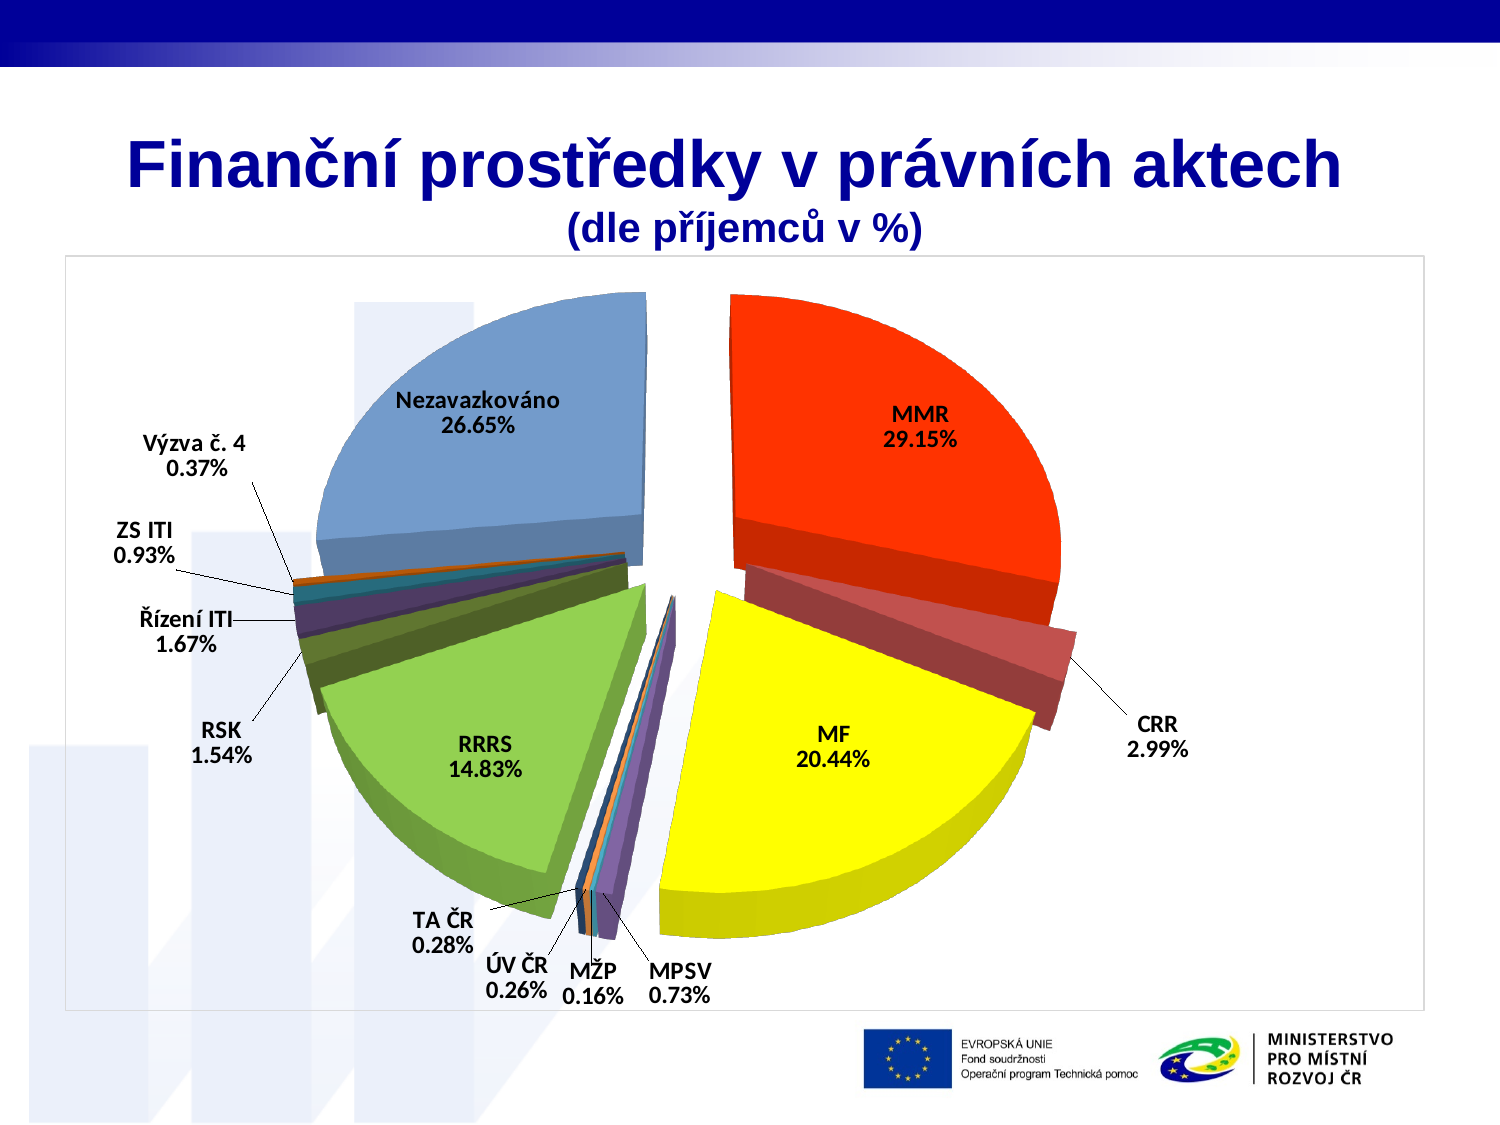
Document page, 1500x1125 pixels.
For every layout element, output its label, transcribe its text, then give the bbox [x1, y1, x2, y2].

chart [64, 255, 1426, 1012]
picture [29, 302, 1412, 1125]
title Finanční prostředky v právních aktech (dle příjemců v %) [64, 113, 1425, 197]
